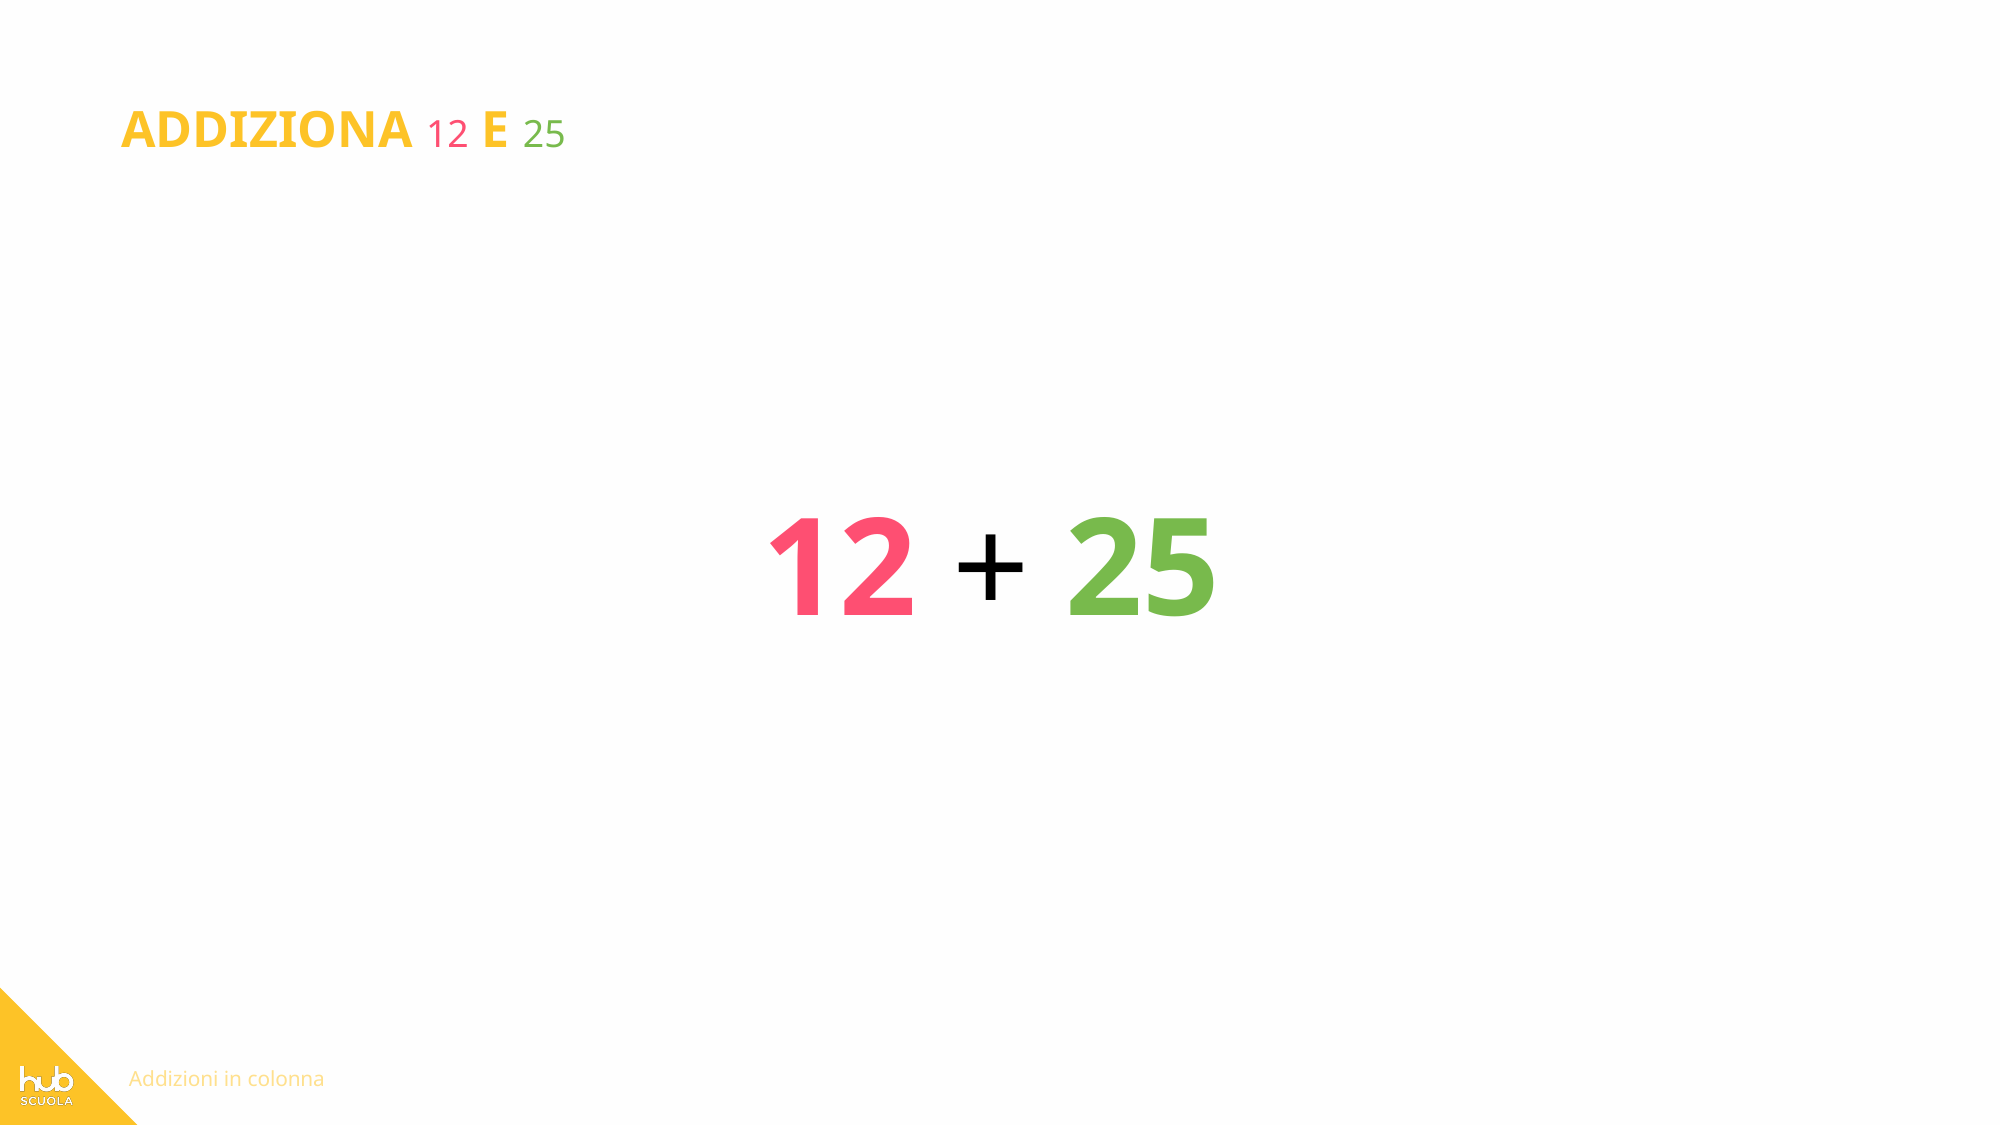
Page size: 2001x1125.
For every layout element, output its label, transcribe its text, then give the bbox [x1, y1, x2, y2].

text_box 12 + 25 [635, 472, 1348, 651]
list ADDIZIONA 12 E 25 [114, 90, 1886, 167]
picture [20, 1066, 74, 1106]
